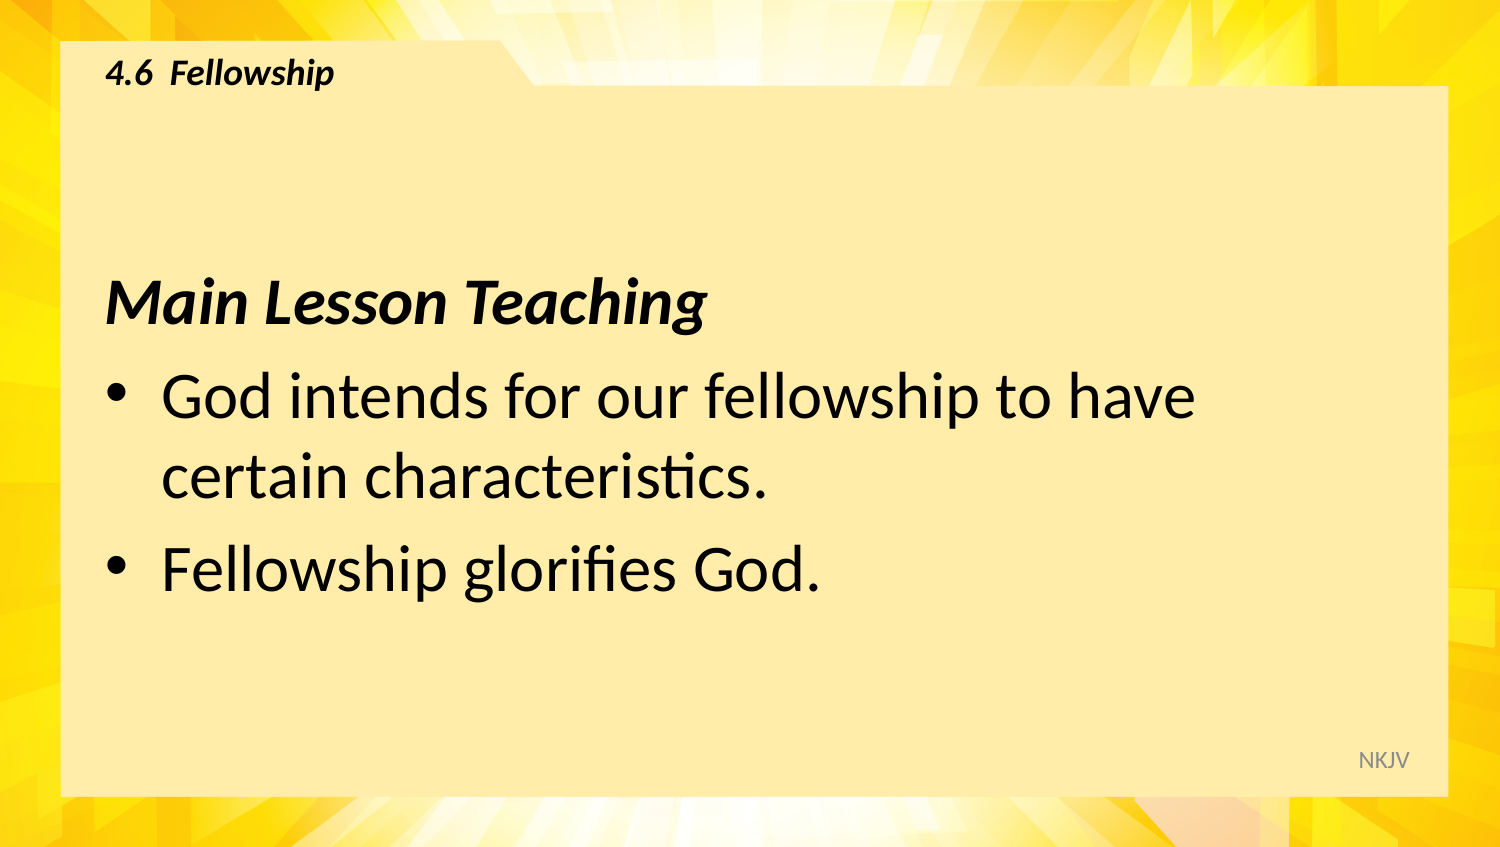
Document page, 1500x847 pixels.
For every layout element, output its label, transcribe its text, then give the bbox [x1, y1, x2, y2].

footer NKJV [950, 736, 1425, 782]
title 4.6 Fellowship [89, 33, 1420, 108]
list Main Lesson Teaching God intends for our fellowship to have certain characteristics. Fellowship glorifies God. [89, 141, 1403, 722]
picture [0, 0, 1500, 847]
